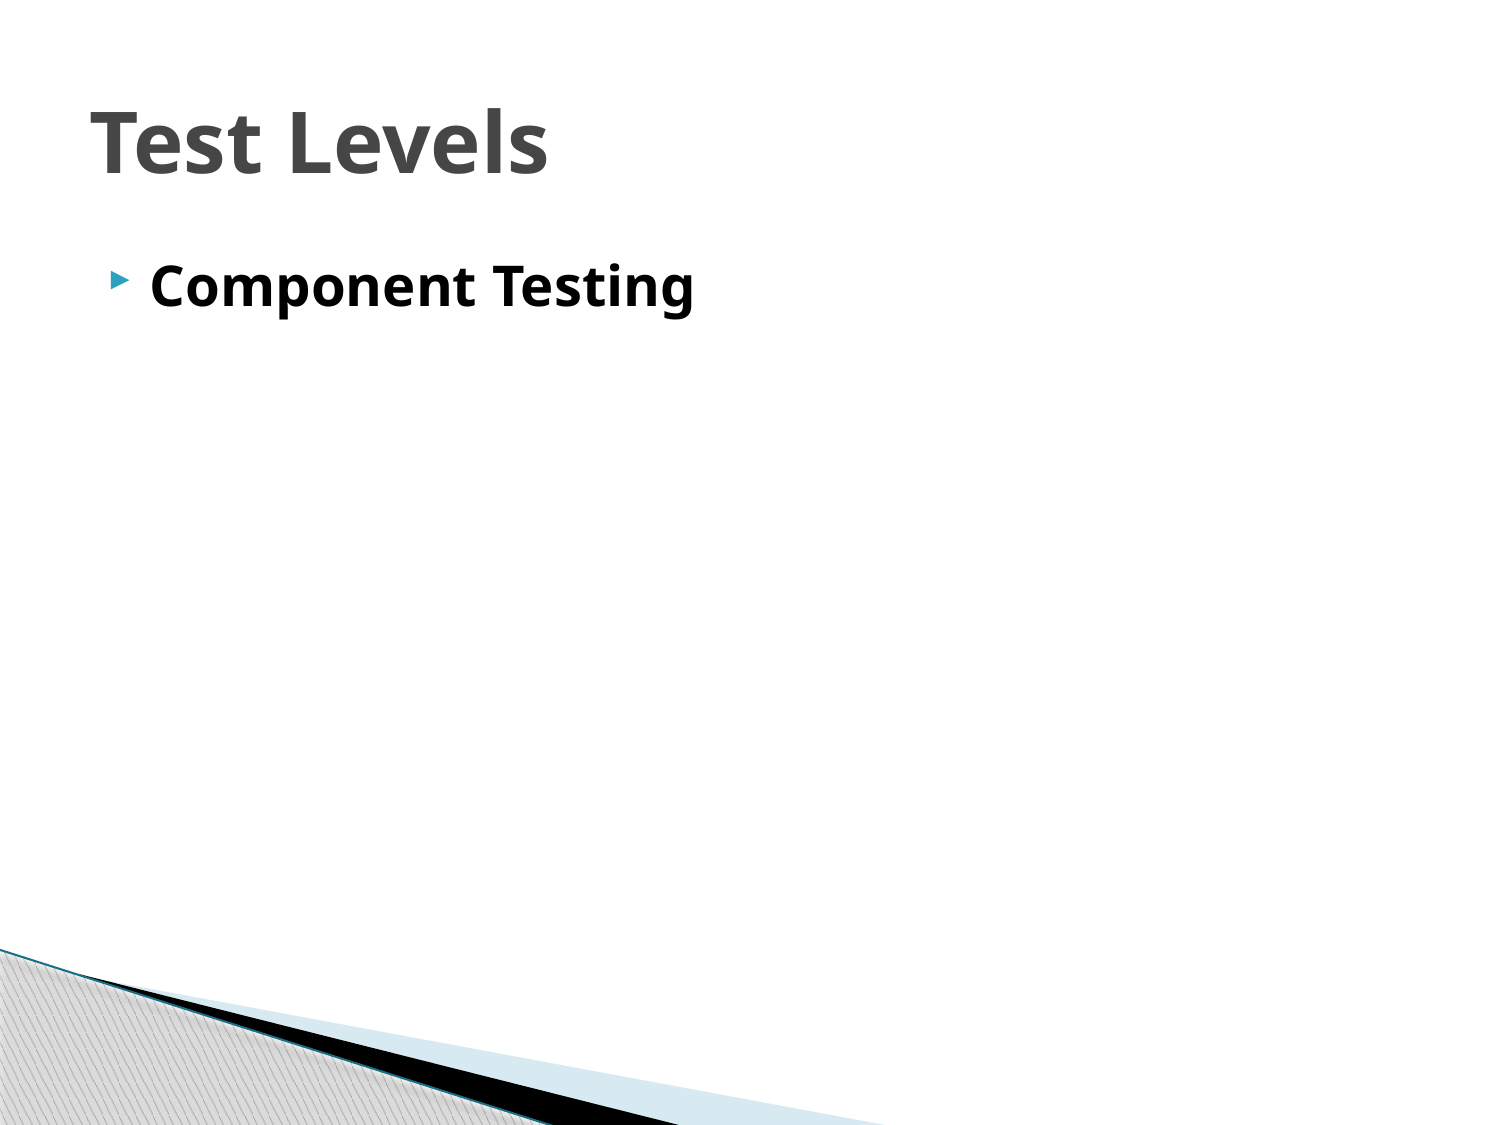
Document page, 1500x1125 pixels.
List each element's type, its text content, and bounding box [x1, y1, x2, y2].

title Test Levels [75, 45, 1425, 233]
list Component Testing [75, 243, 1388, 1012]
